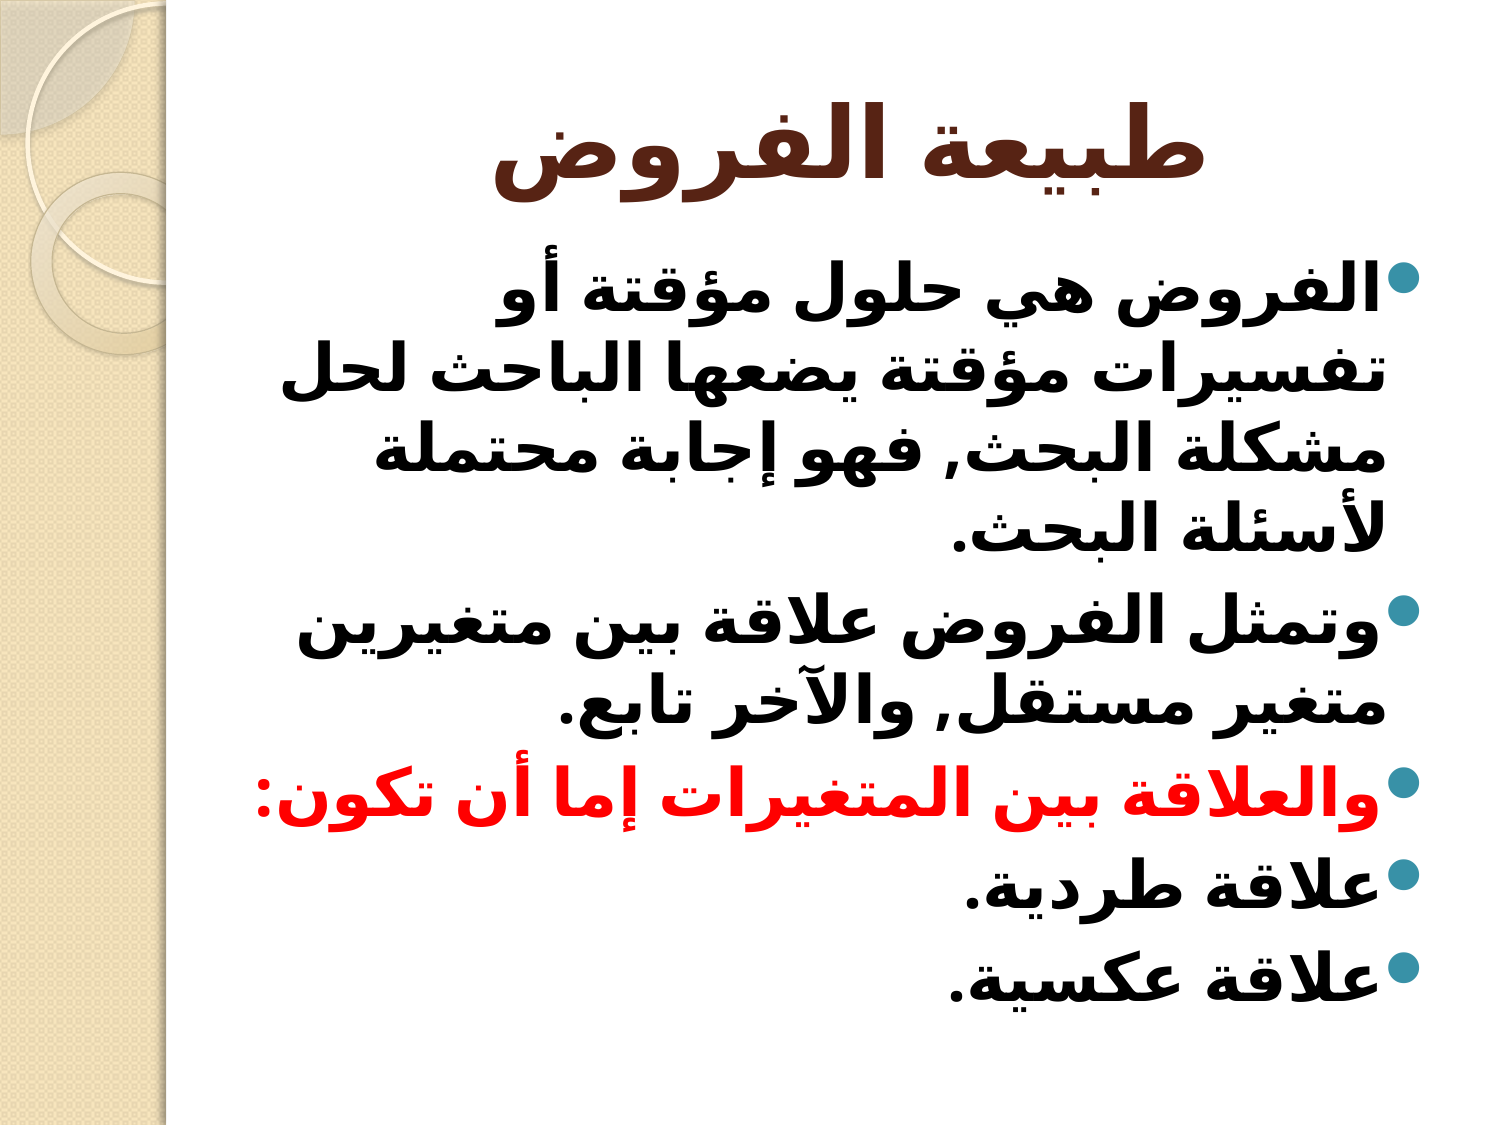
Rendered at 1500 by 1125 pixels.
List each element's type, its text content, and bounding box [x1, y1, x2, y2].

title طبيعة الفروض [235, 45, 1466, 233]
list الفروض هي حلول مؤقتة أو تفسيرات مؤقتة يضعها الباحث لحل مشكلة البحث, فهو إجابة محتملة لأسئلة البحث. وتمثل الفروض علاقة بين متغيرين متغير مستقل, والآخر تابع. والعلاقة بين المتغيرات إما أن تكون: علاقة طردية. علاقة عكسية. [235, 237, 1466, 1025]
